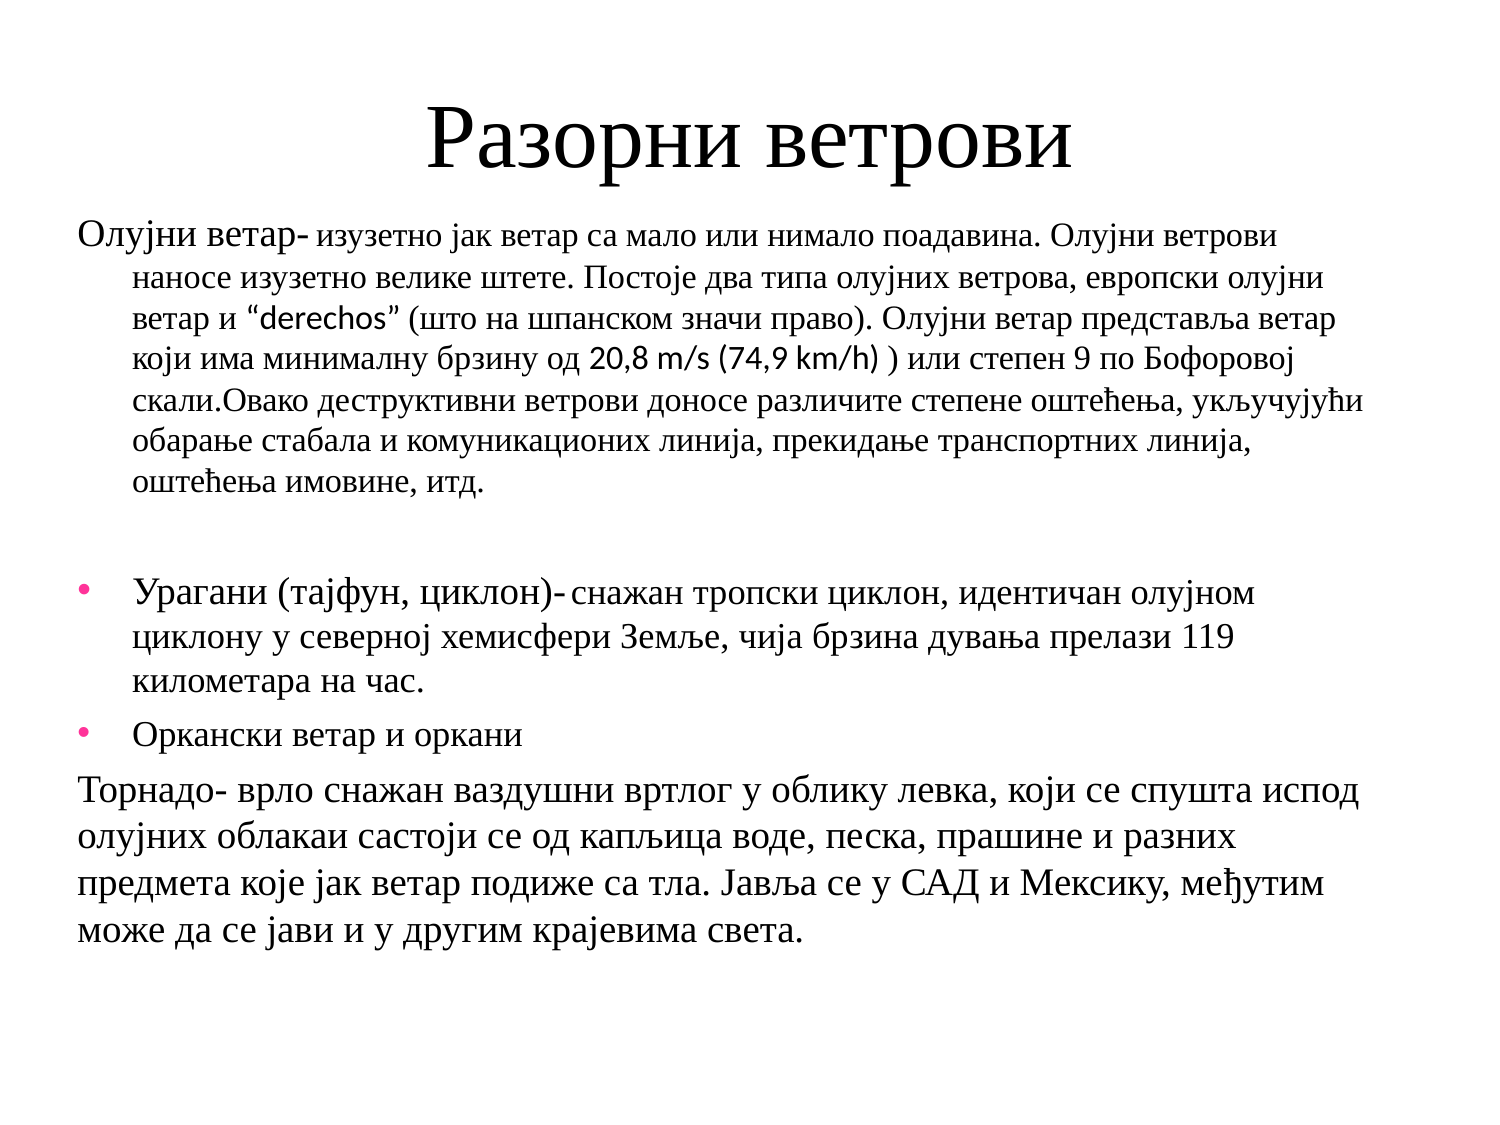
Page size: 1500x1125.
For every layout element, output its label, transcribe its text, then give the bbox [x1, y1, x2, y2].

list Олујни ветар- изузетно јак ветар са мало или нимало поадавина. Олујни ветрови наносе изузетно велике штете. Постоје два типа олујних ветрова, европски олујни ветар и “derechos” (што на шпанском значи право). Олујни ветар представља ветар који има минималну брзину од 20,8 m/s (74,9 km/h) ) или степен 9 по Бофоровој скали.Овако деструктивни ветрови доносе различите степене оштећења, укључујући обарање стабала и комуникационих линија, прекидање транспортних линија, оштећења имовине, итд. Урагани (тајфун, циклон)- снажан тропски циклон, идентичан олујном циклону у северној хемисфери Земље, чија брзина дувања прелази 119 километара на час. Оркански ветар и оркани Торнадо- врло снажан ваздушни вртлог у облику левка, који се спушта испод олујних облакаи састоји се од капљица воде, песка, прашине и разних предмета које јак ветар подиже са тла. Јавља се у САД и Мексику, међутим може да се јави и у другим крајевима света. [62, 200, 1388, 1016]
title Разорни ветрови [112, 49, 1388, 200]
